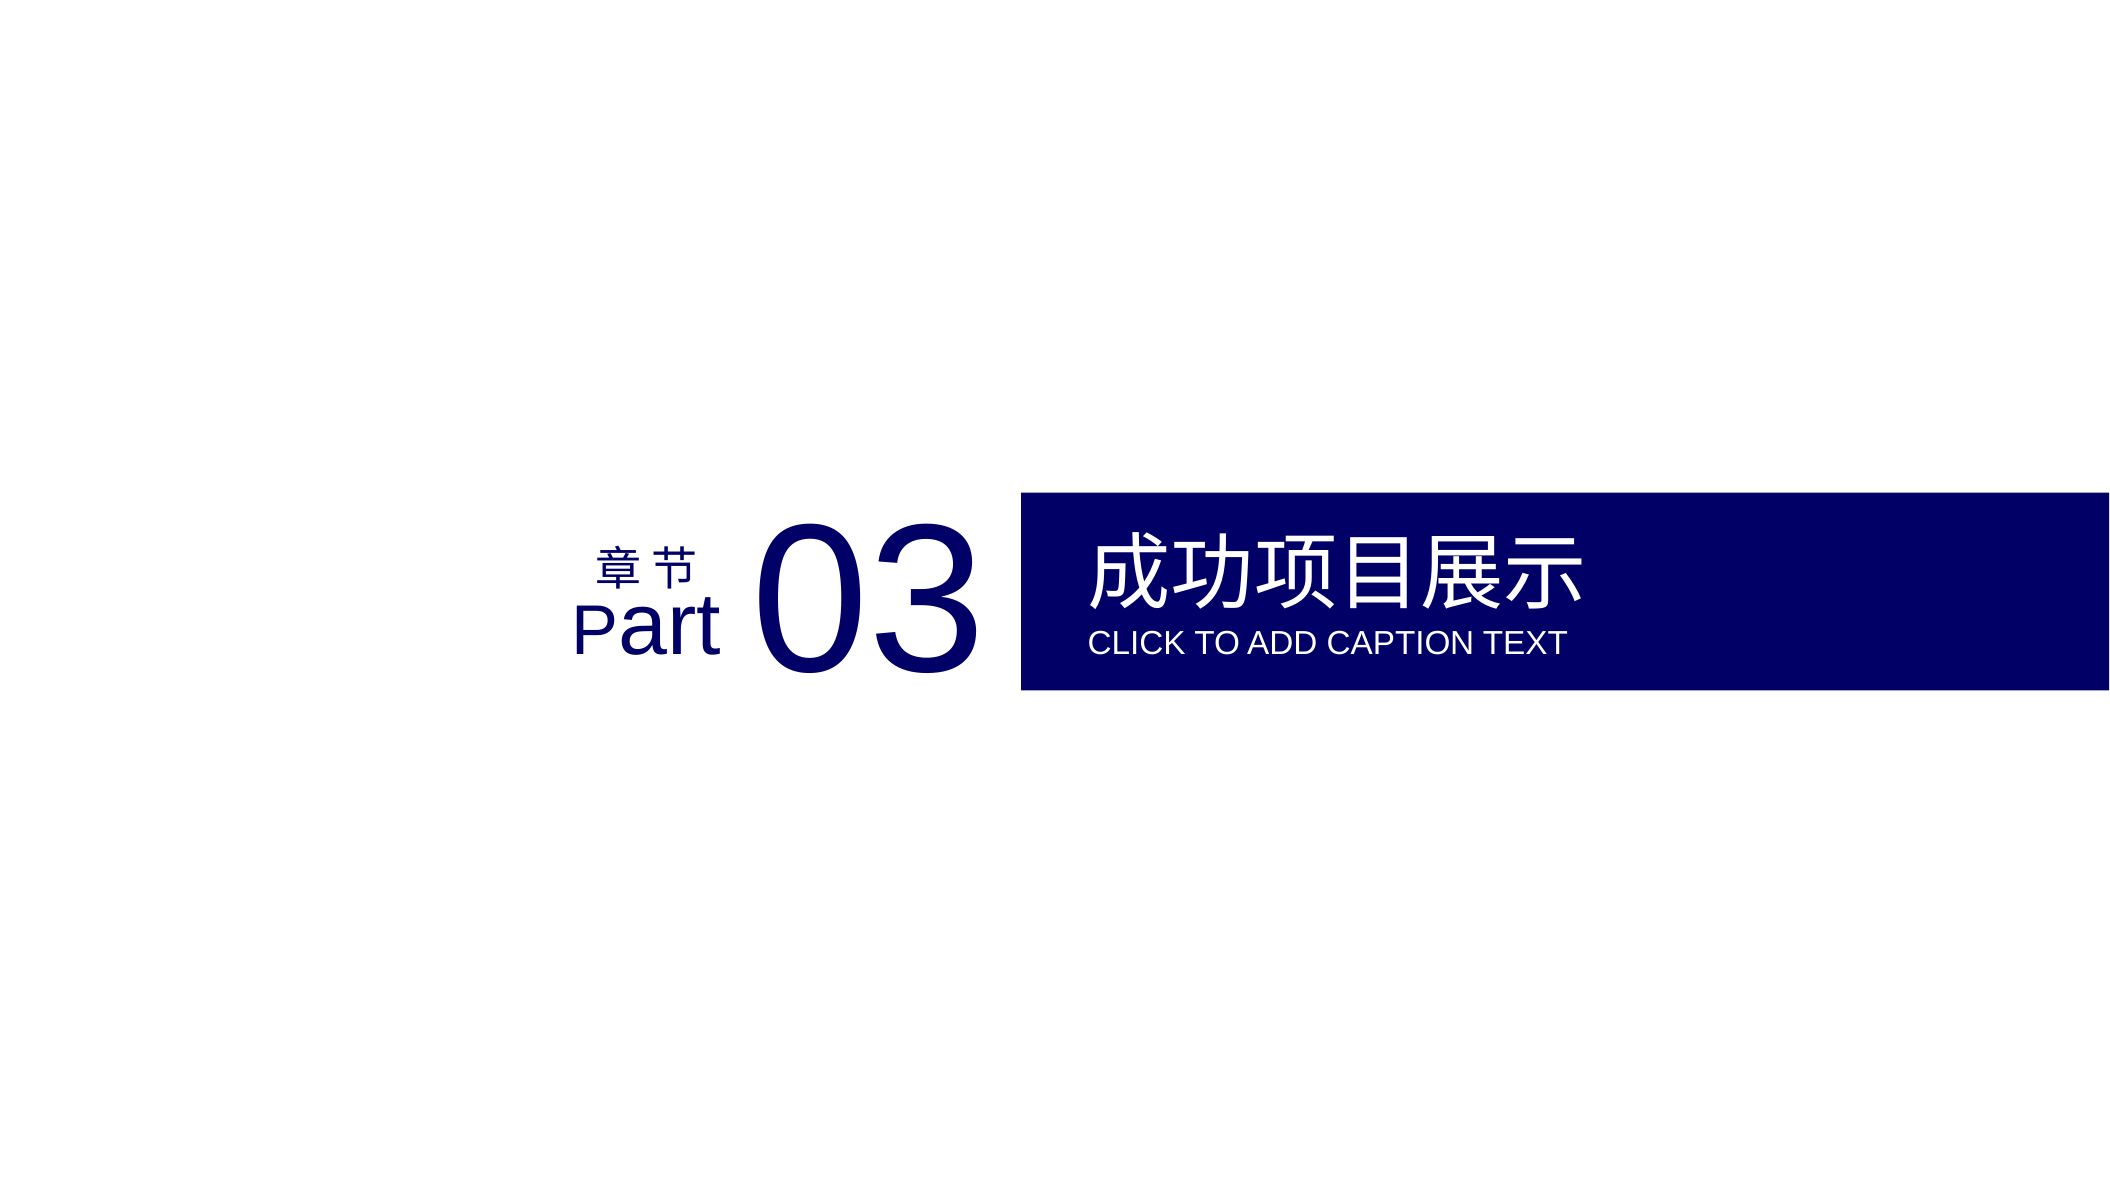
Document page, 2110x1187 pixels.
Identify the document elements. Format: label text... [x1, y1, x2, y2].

text_box 成功项目展示 [1087, 530, 1787, 621]
text_box [1021, 492, 2110, 691]
text_box CLICK TO ADD CAPTION TEXT [1087, 625, 1787, 662]
text_box 03 [751, 460, 986, 714]
text_box Part [571, 566, 722, 673]
text_box 章 节 [595, 539, 698, 595]
